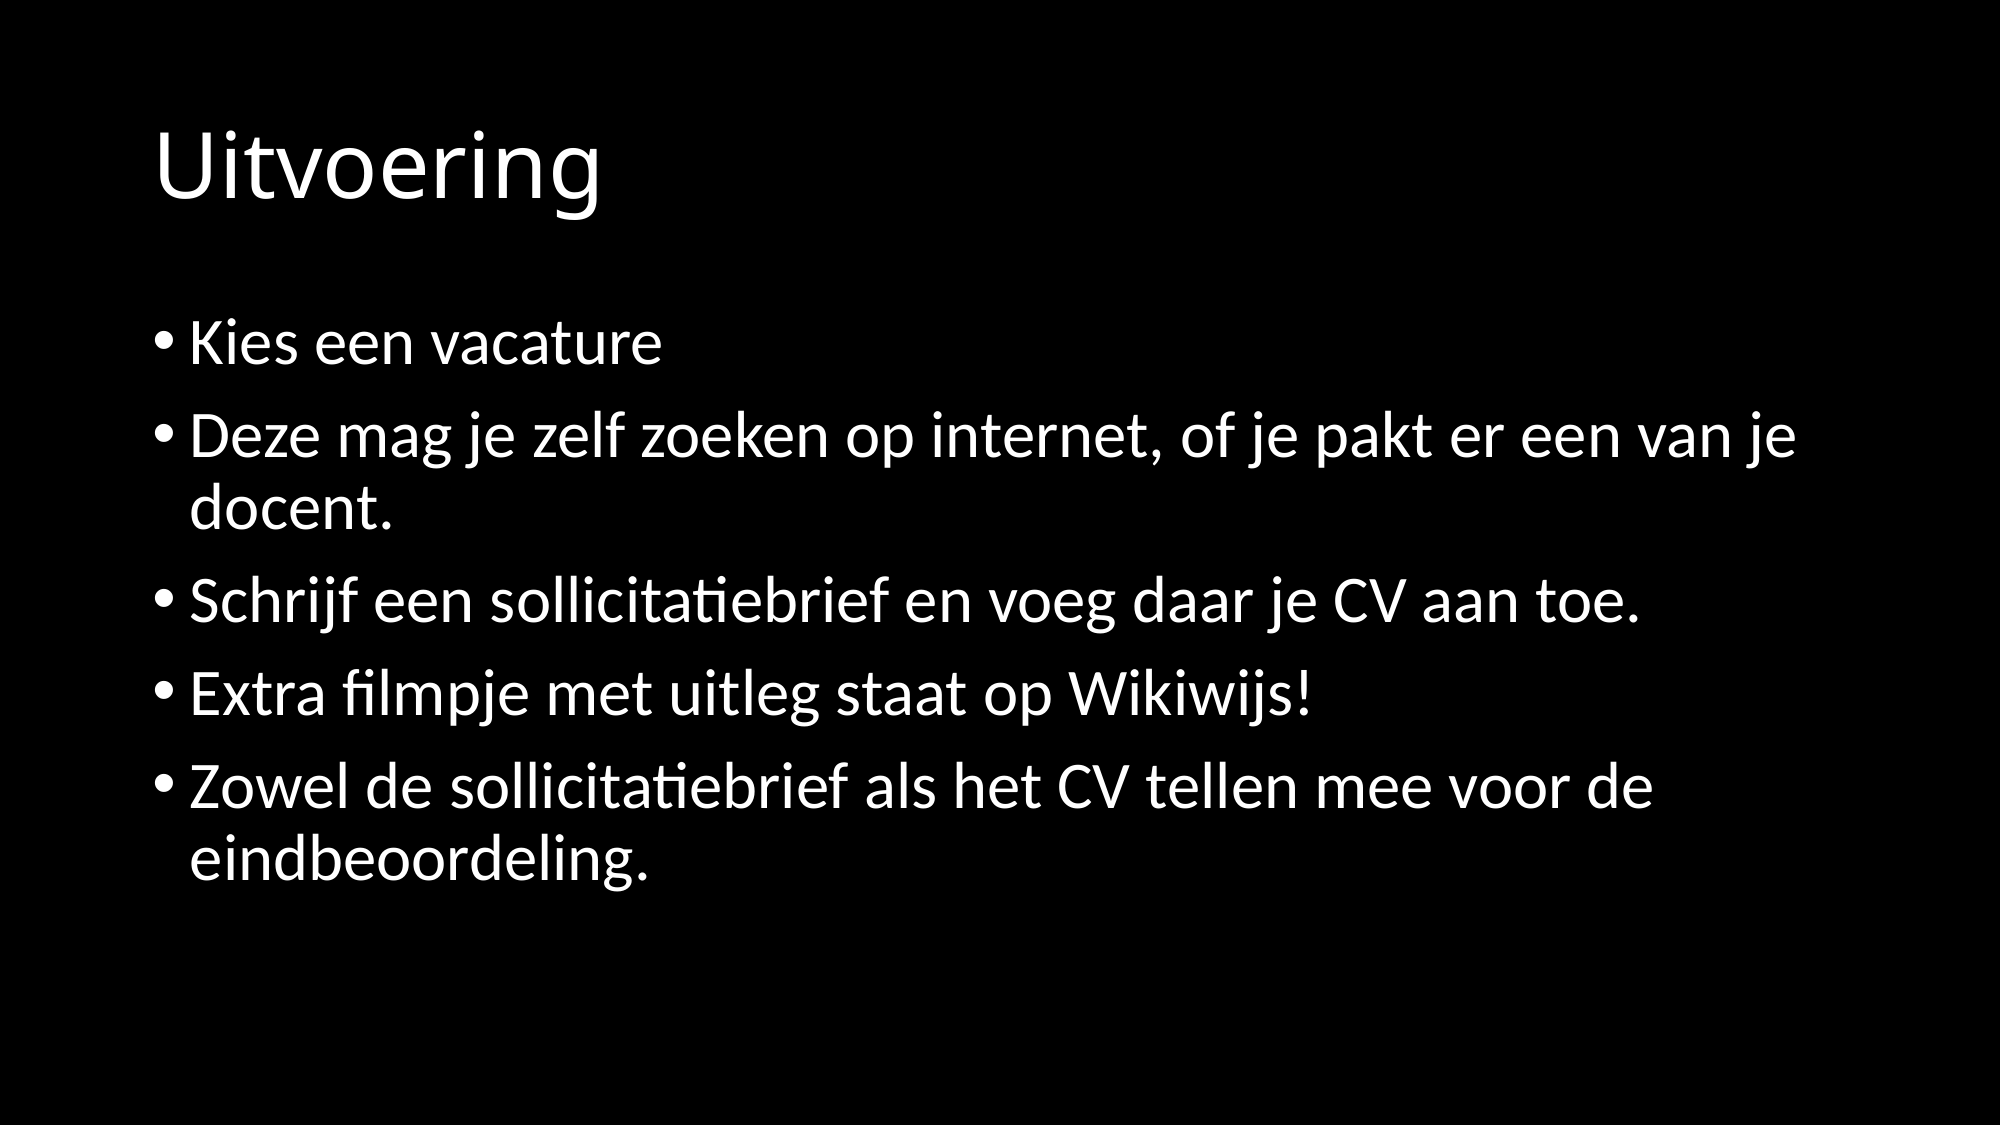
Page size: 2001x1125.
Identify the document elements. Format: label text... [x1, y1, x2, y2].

list Kies een vacature Deze mag je zelf zoeken op internet, of je pakt er een van je docent. Schrijf een sollicitatiebrief en voeg daar je CV aan toe. Extra filmpje met uitleg staat op Wikiwijs! Zowel de sollicitatiebrief als het CV tellen mee voor de eindbeoordeling. [137, 299, 1863, 1014]
title Uitvoering [137, 59, 1863, 278]
